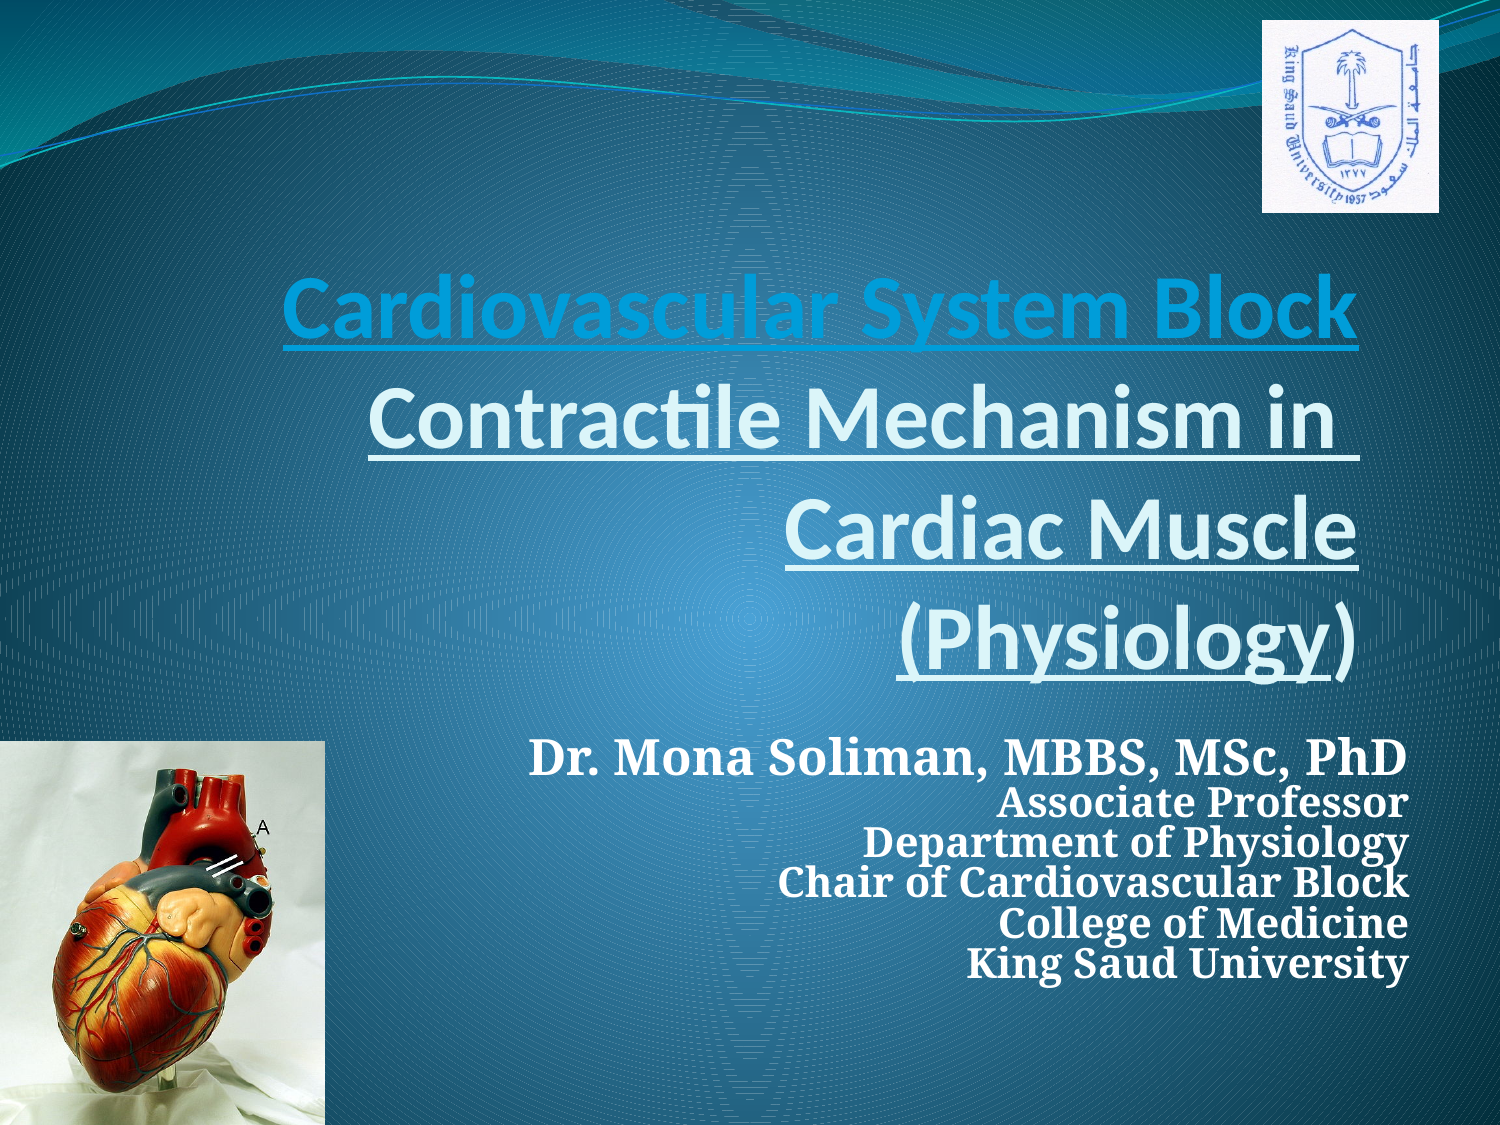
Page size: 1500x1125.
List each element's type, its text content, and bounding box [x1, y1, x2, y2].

title Cardiovascular System Block Contractile Mechanism in Cardiac Muscle (Physiology) [37, 217, 1363, 688]
subtitle Dr. Mona Soliman, MBBS, MSc, PhD Associate Professor Department of Physiology Chair of Cardiovascular Block College of Medicine King Saud University [123, 737, 1413, 1025]
picture [1262, 20, 1439, 213]
picture [0, 741, 326, 1125]
